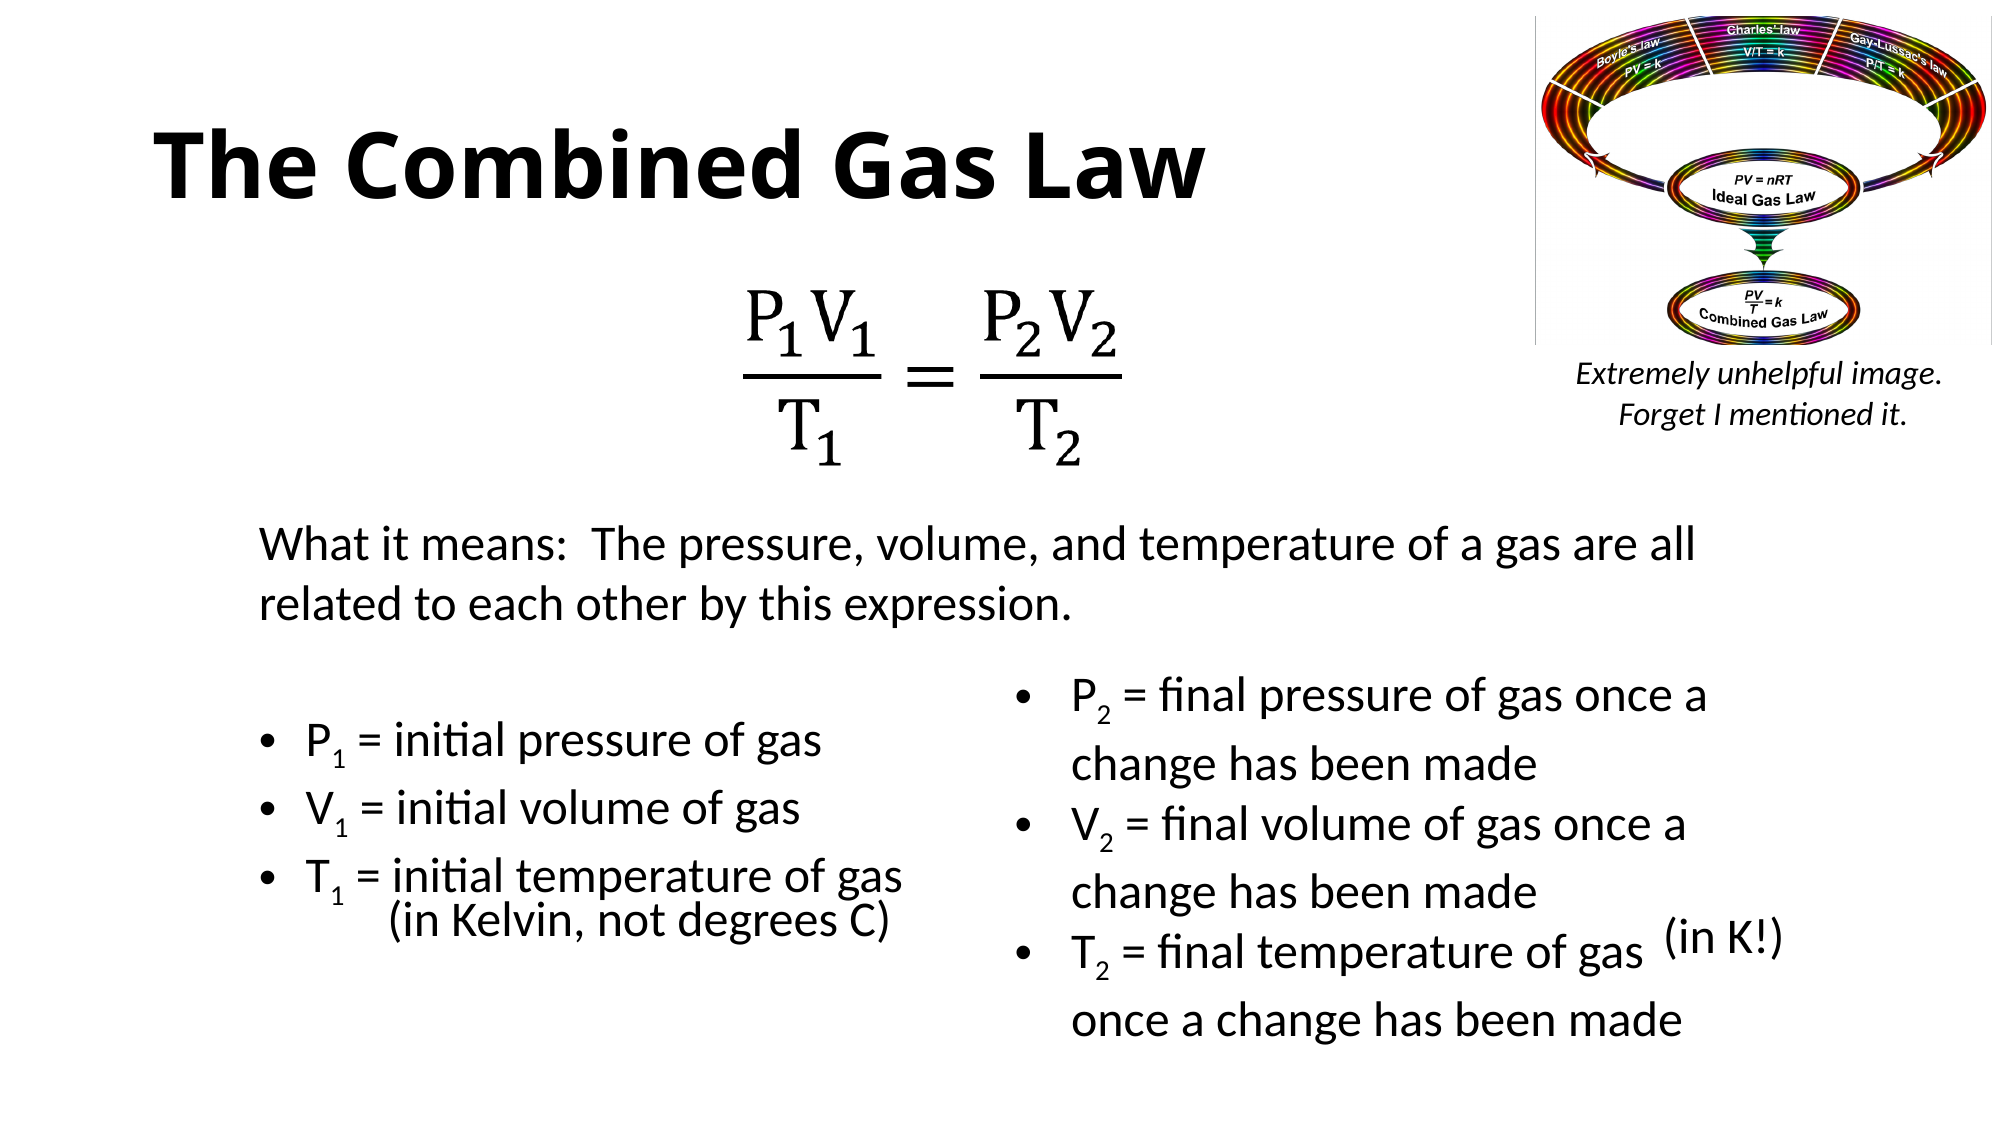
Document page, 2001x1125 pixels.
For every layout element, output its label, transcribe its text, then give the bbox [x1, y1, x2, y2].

text_box (in Kelvin, not degrees C) [372, 879, 1029, 955]
text_box P1 = initial pressure of gas V1 = initial volume of gas T1 = initial temperature of gas [243, 698, 932, 919]
picture [1535, 16, 1992, 345]
text_box (in K!) [1648, 895, 1879, 971]
text_box P2 = final pressure of gas once a change has been made V2 = final volume of gas once a change has been made T2 = final temperature of gas once a change has been made [999, 654, 1816, 1054]
text_box Extremely unhelpful image. Forget I mentioned it. [1535, 345, 1992, 439]
text_box What it means: The pressure, volume, and temperature of a gas are all related to each other by this expression. [243, 502, 1716, 638]
title The Combined Gas Law [137, 59, 1535, 278]
picture [715, 273, 1149, 472]
